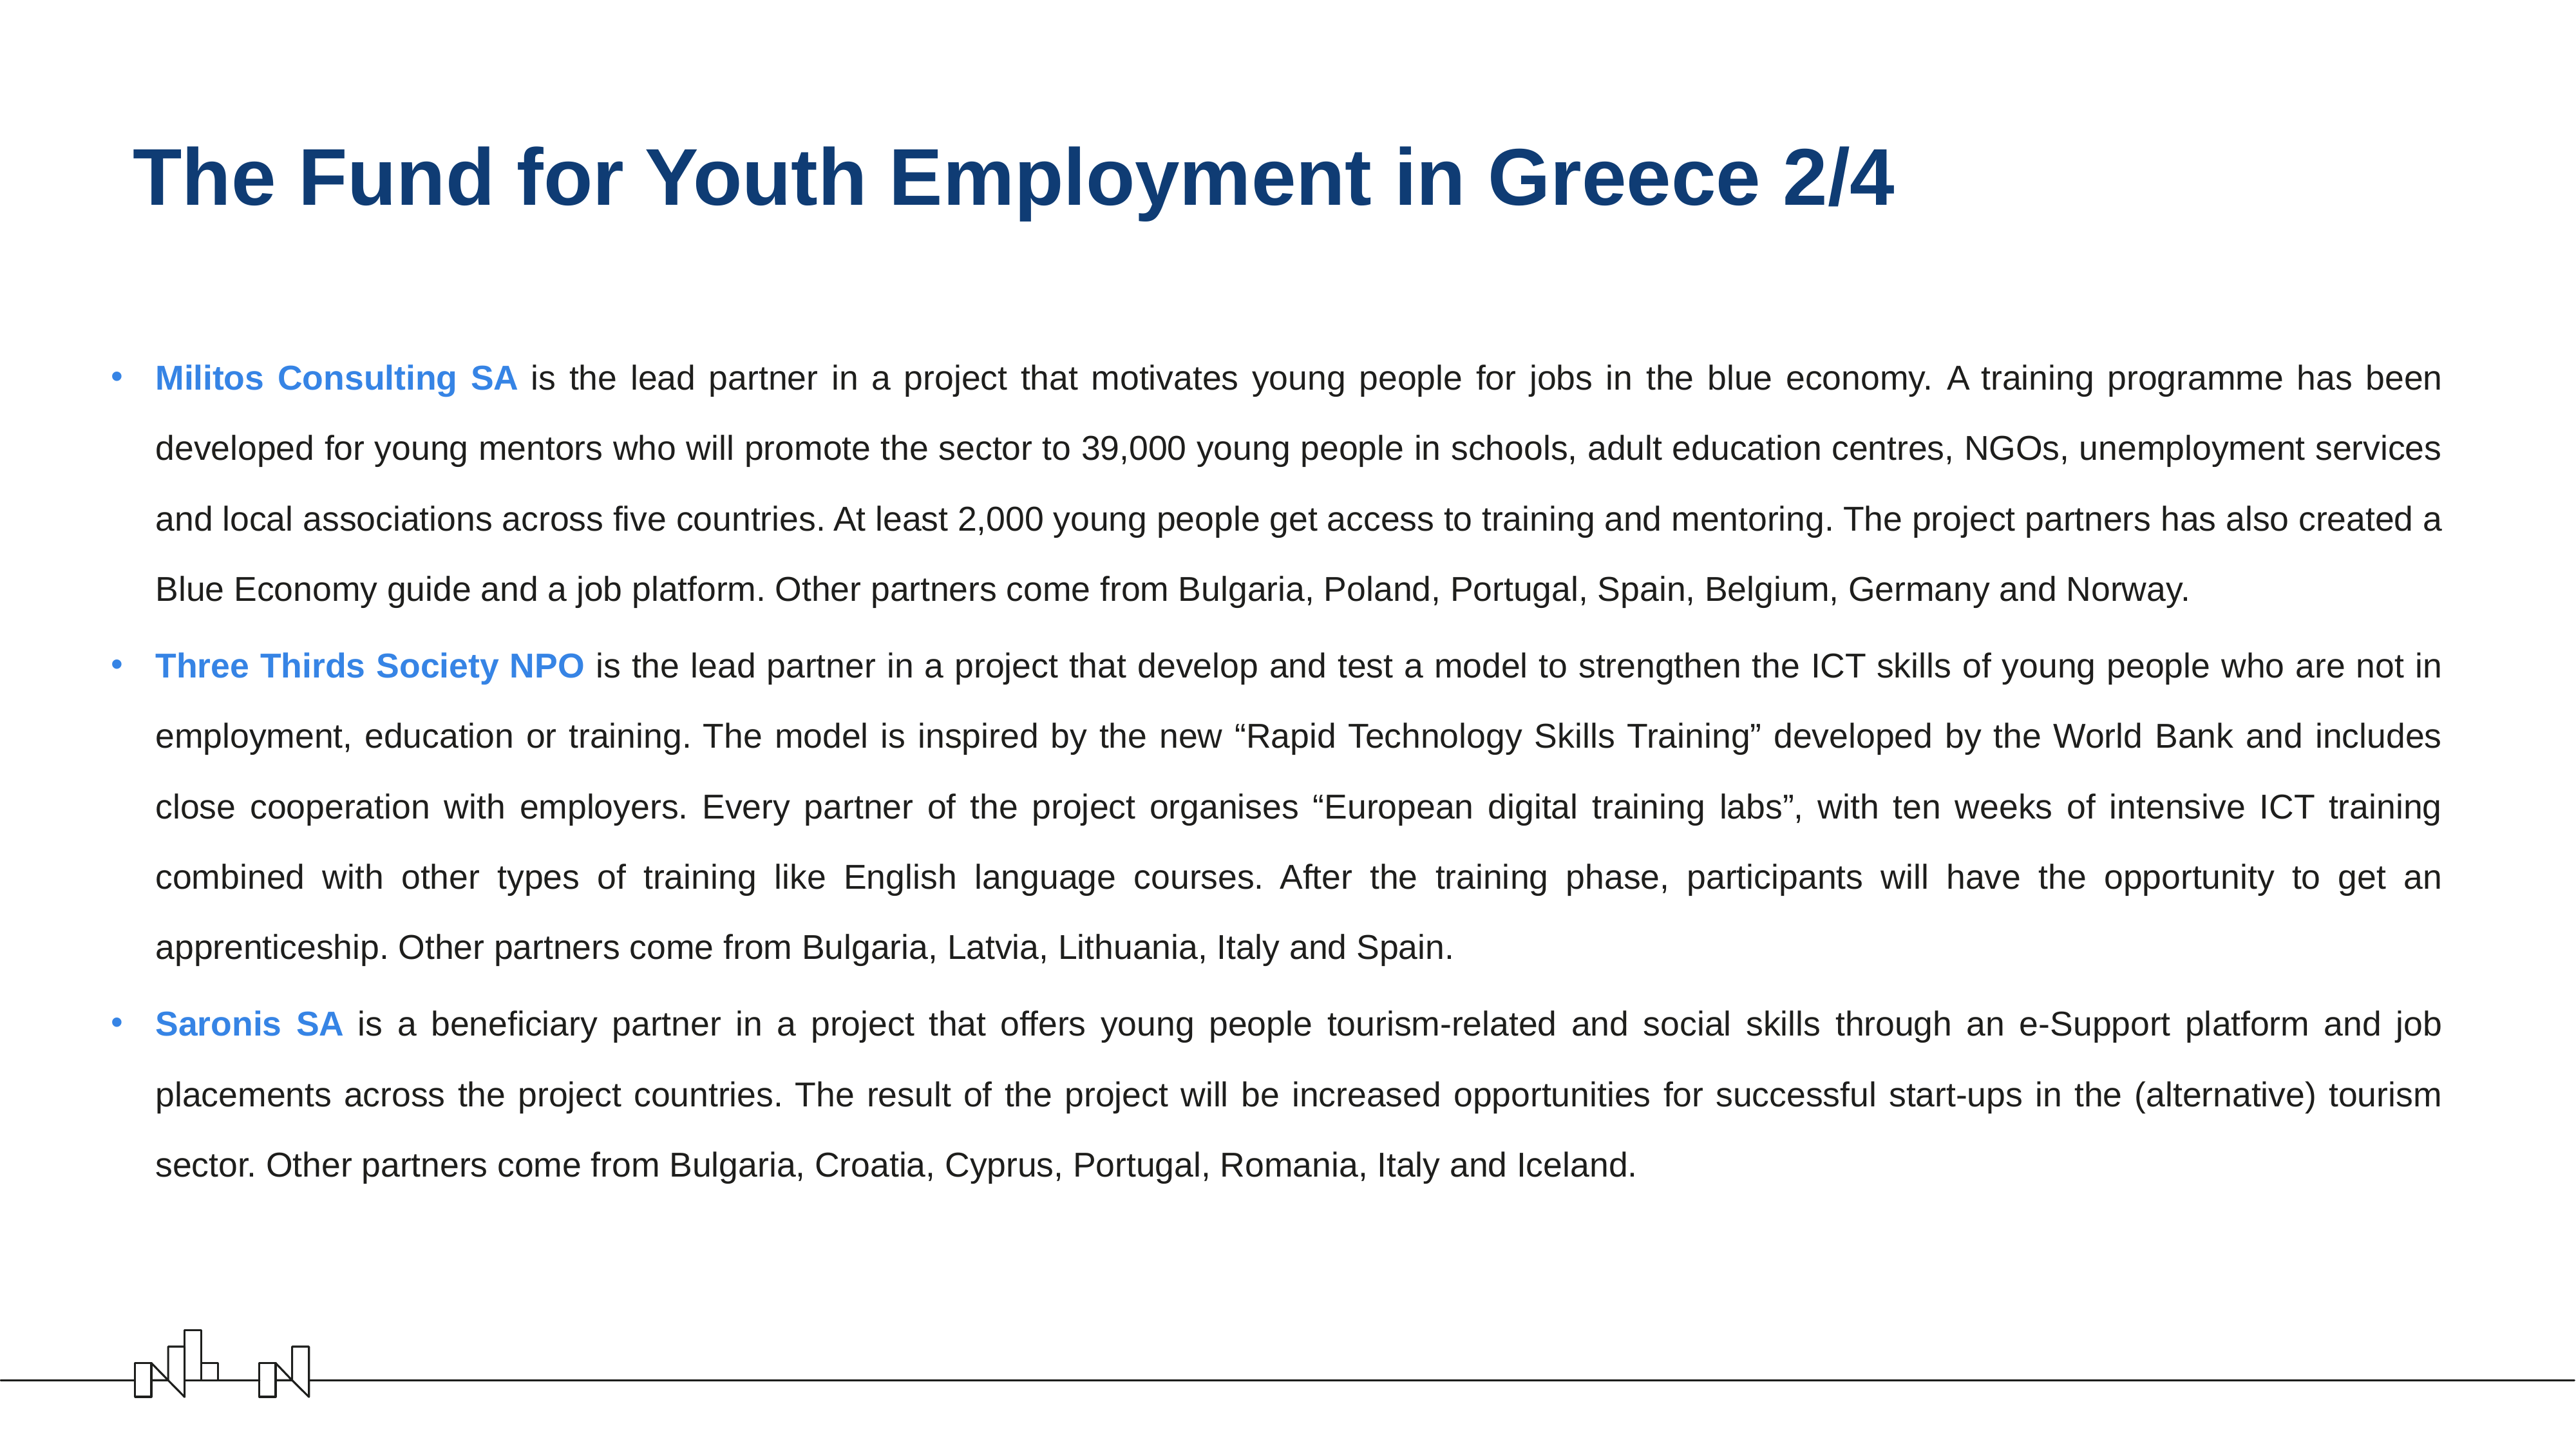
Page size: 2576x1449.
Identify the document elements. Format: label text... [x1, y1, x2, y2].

list Militos Consulting SA is the lead partner in a project that motivates young people for jobs in the blue economy. A training programme has been developed for young mentors who will promote the sector to 39,000 young people in schools, adult education centres, NGOs, unemployment services and local associations across five countries. At least 2,000 young people get access to training and mentoring. The project partners has also created a Blue Economy guide and a job platform. Other partners come from Bulgaria, Poland, Portugal, Spain, Belgium, Germany and Norway. Three Thirds Society NPO is the lead partner in a project that develop and test a model to strengthen the ICT skills of young people who are not in employment, education or training. The model is inspired by the new “Rapid Technology Skills Training” developed by the World Bank and includes close cooperation with employers. Every partner of the project organises “European digital training labs”, with ten weeks of intensive ICT training combined with other types of training like English language courses. After the training phase, participants will have the opportunity to get an apprenticeship. Other partners come from Bulgaria, Latvia, Lithuania, Italy and Spain. Saronis SA is a beneficiary partner in a project that offers young people tourism-related and social skills through an e-Support platform and job placements across the project countries. The result of the project will be increased opportunities for successful start-ups in the (alternative) tourism sector. Other partners come from Bulgaria, Croatia, Cyprus, Portugal, Romania, Italy and Iceland. [111, 327, 2443, 1290]
title The Fund for Youth Employment in Greece 2/4 [133, 124, 2443, 222]
